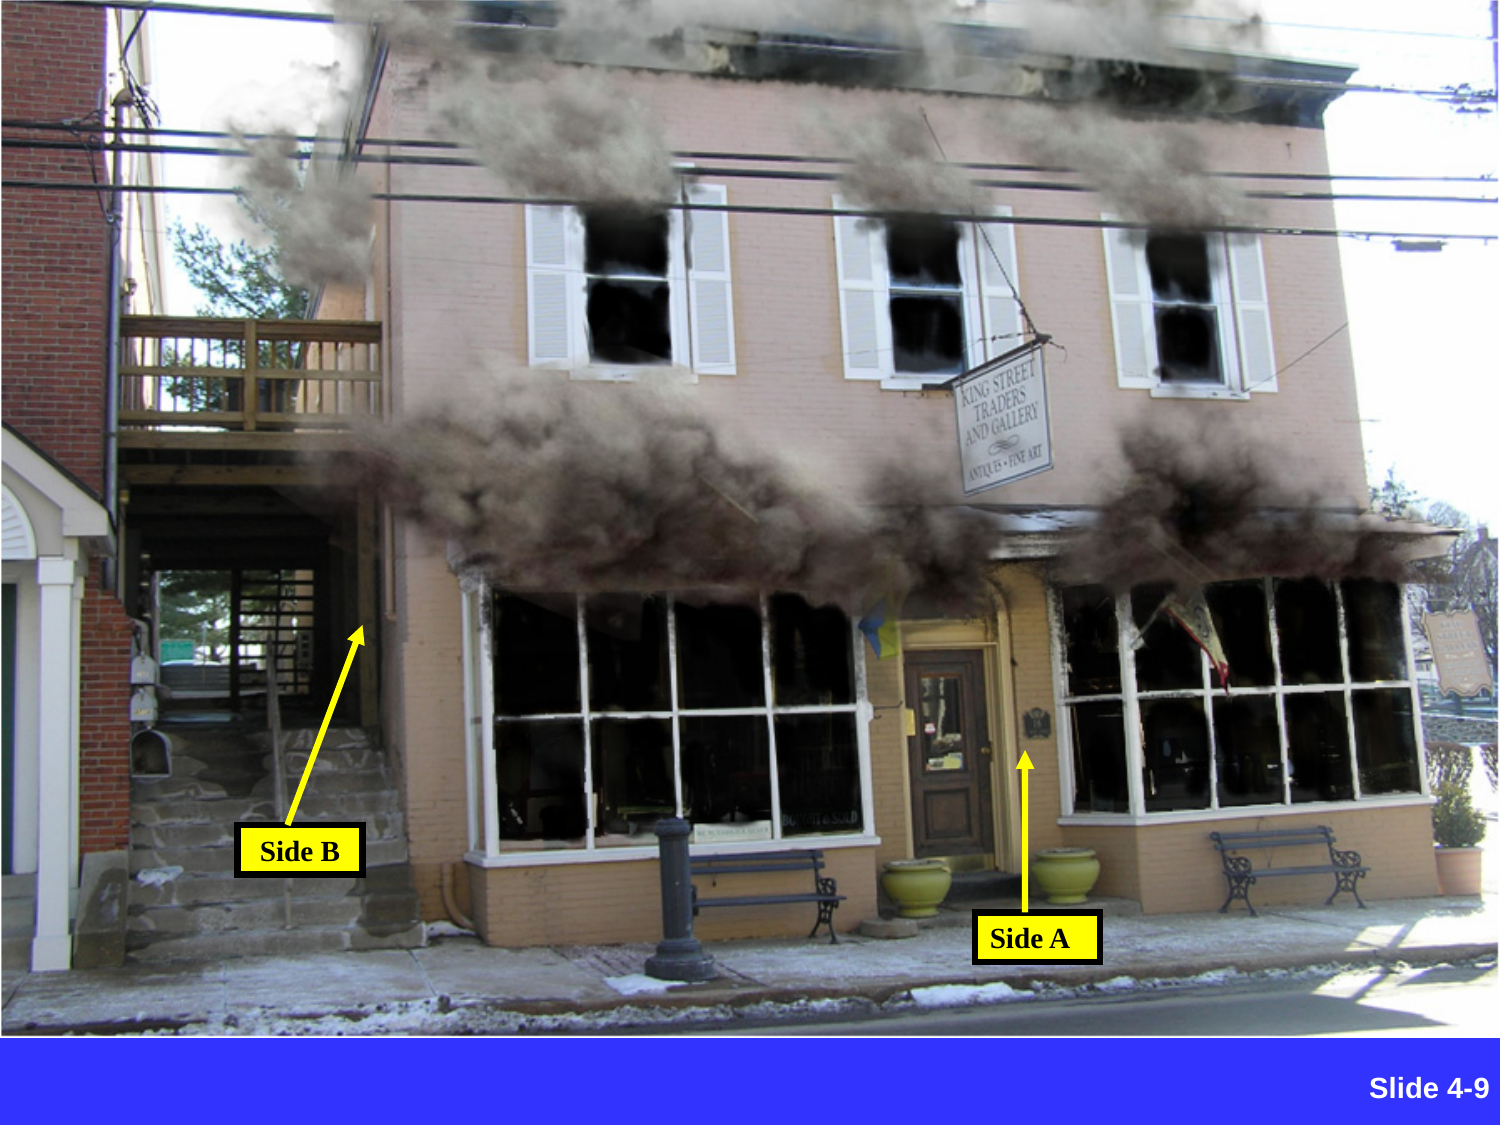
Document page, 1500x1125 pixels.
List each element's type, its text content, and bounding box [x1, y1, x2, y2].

slide_number Slide 4-97 [1154, 1061, 1500, 1125]
picture [0, 0, 1500, 1038]
